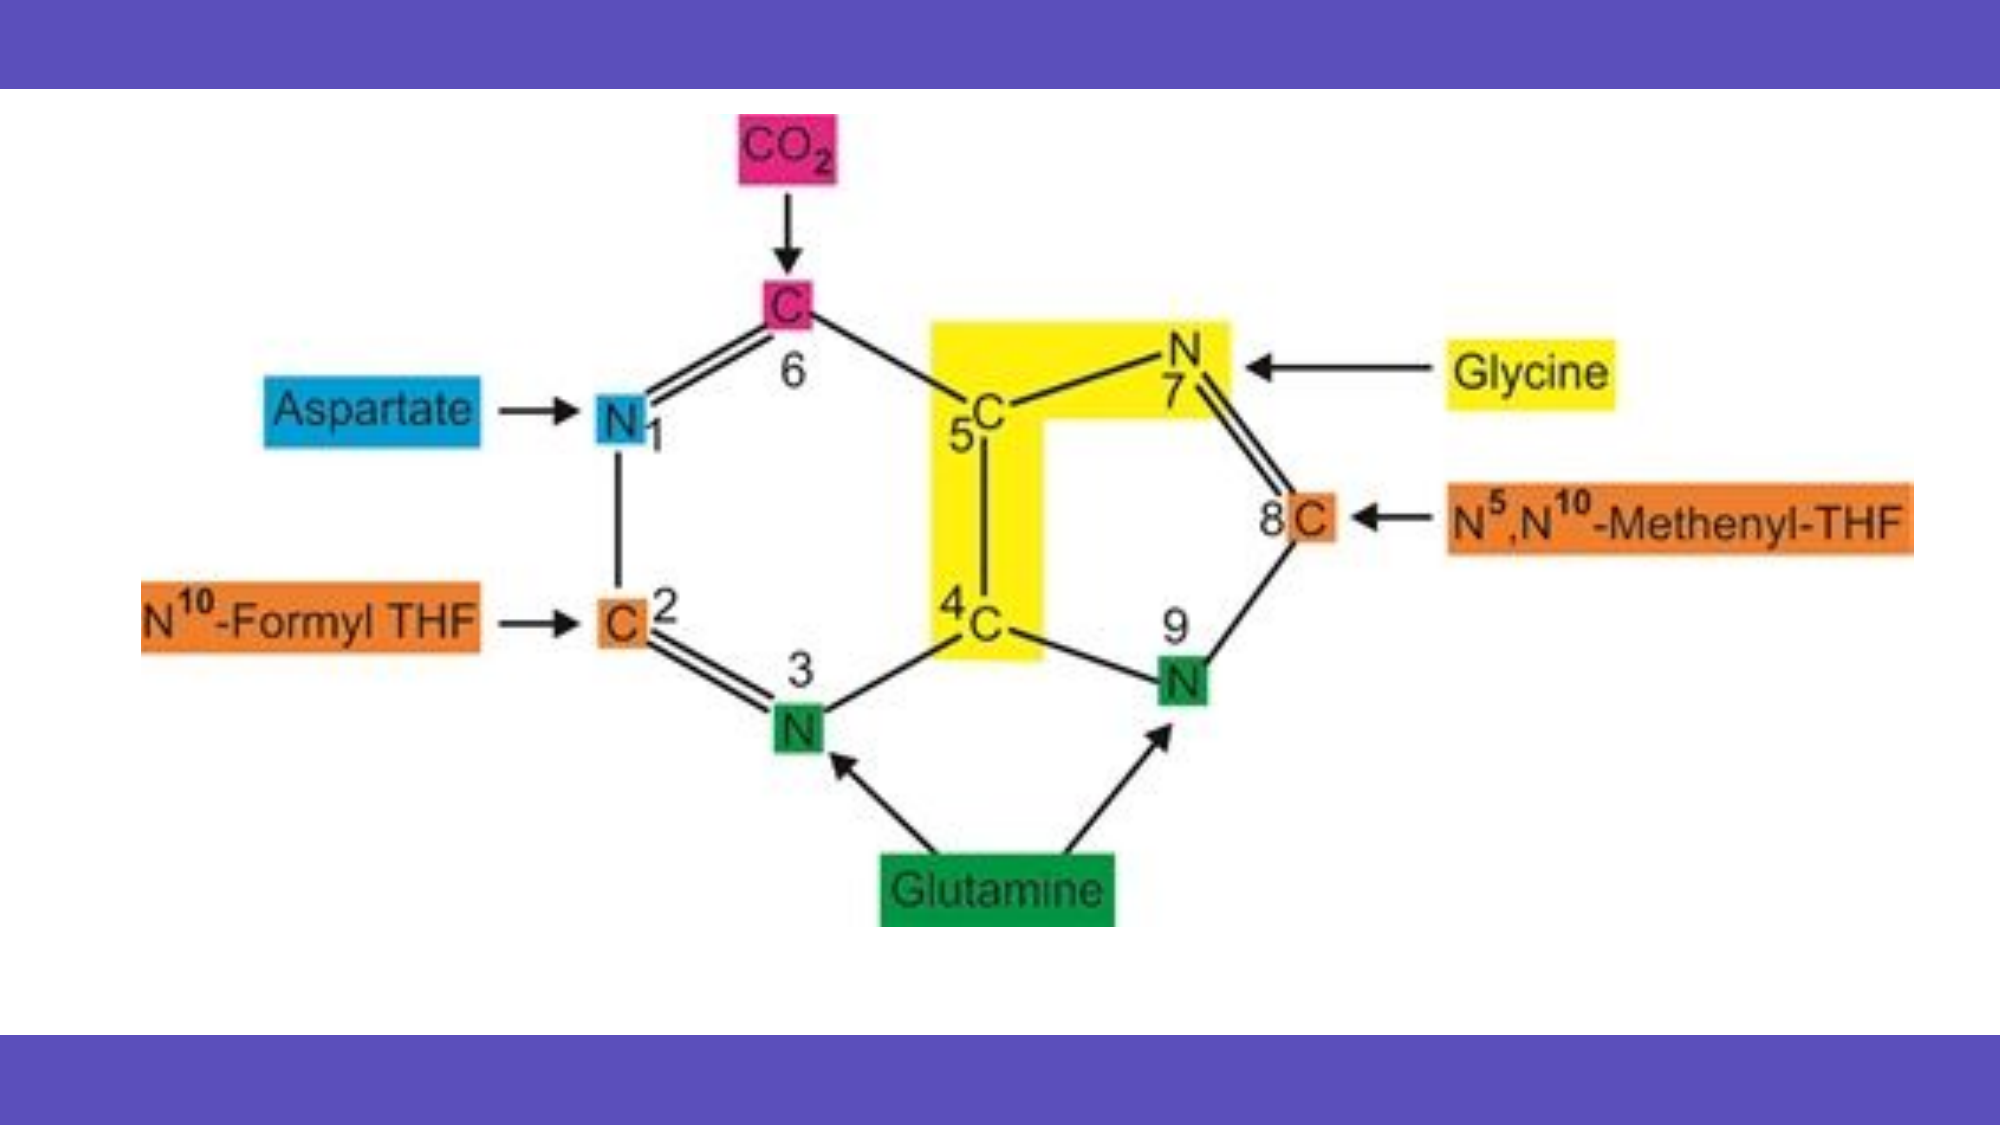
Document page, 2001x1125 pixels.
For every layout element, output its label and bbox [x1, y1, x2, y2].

picture [141, 114, 1914, 927]
picture [0, 0, 2000, 89]
picture [0, 1035, 2000, 1125]
